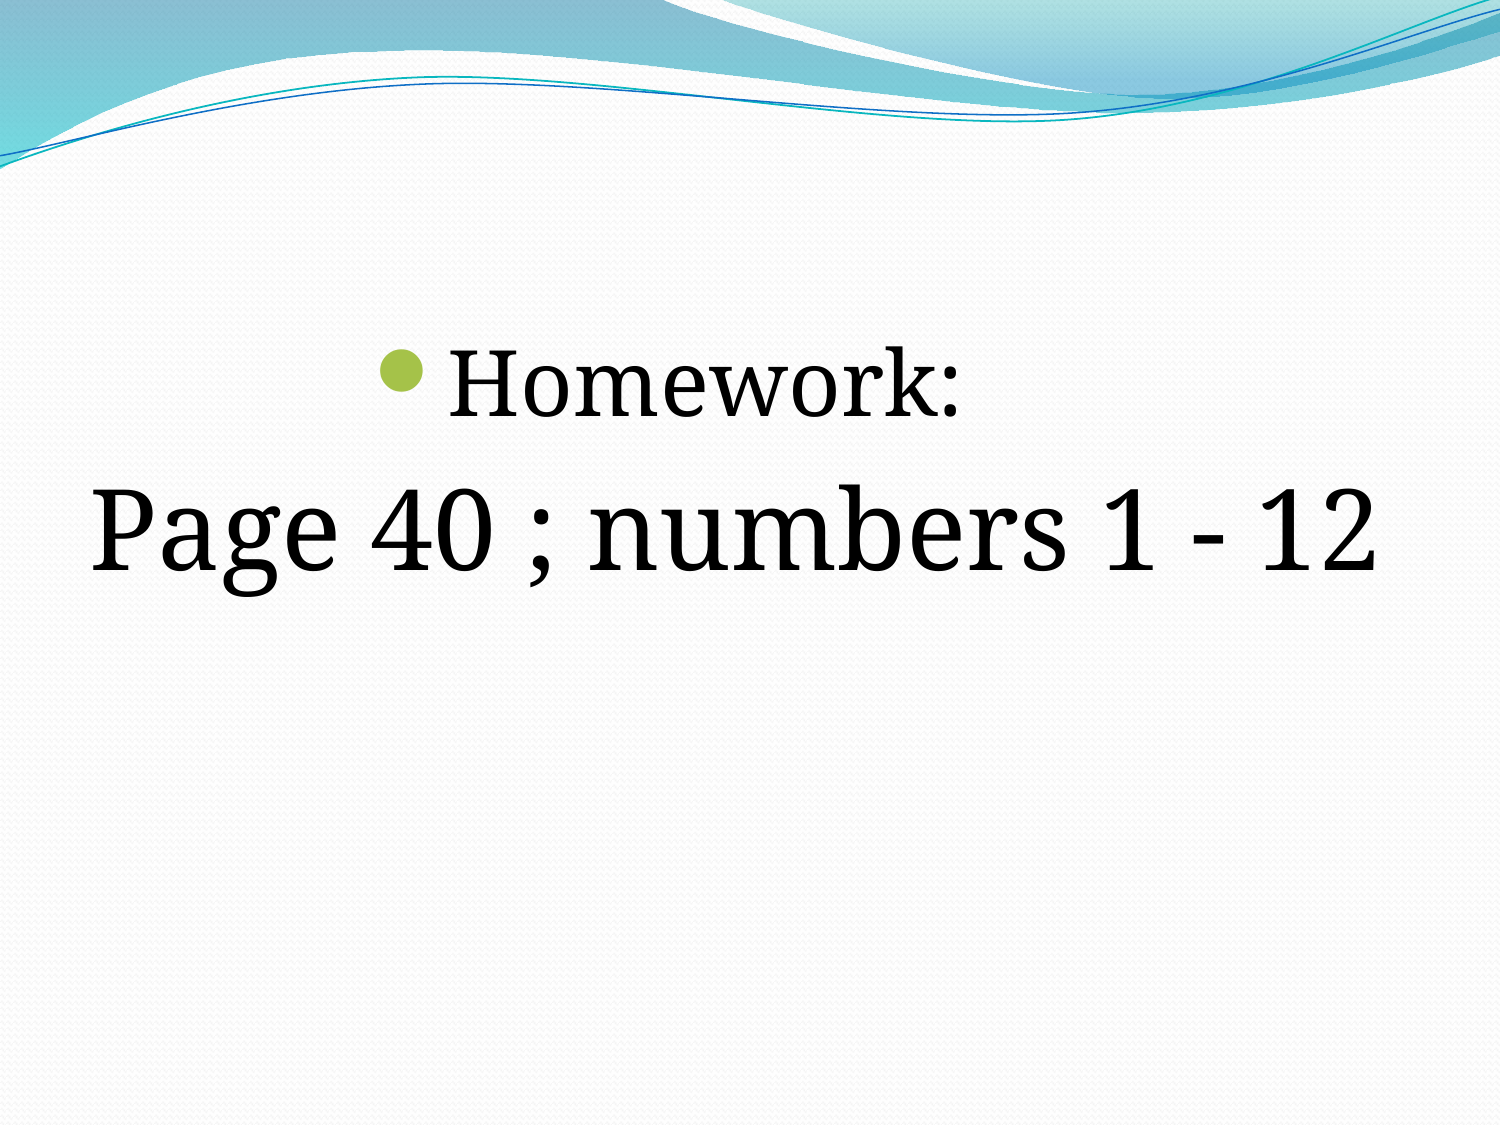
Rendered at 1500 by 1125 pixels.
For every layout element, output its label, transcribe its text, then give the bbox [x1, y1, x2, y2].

list Homework: Page 40 ; numbers 1 - 12 [75, 317, 1425, 1038]
